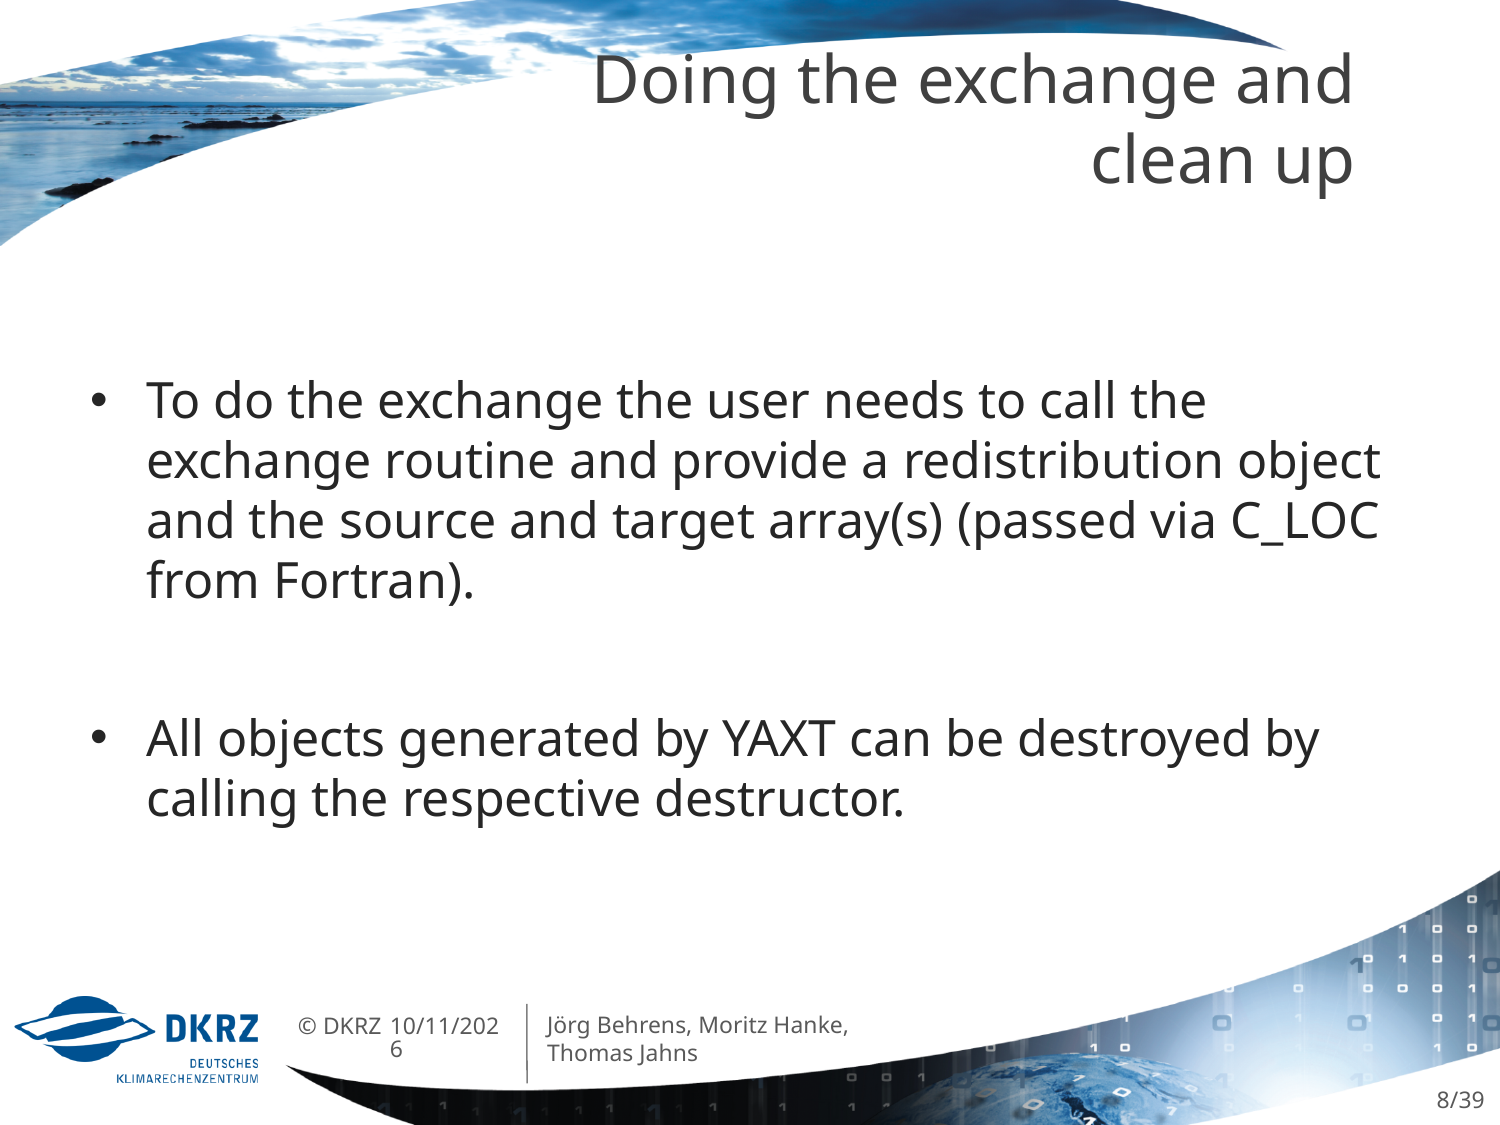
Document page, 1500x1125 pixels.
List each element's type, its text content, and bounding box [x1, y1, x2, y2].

list To do the exchange the user needs to call the exchange routine and provide a redistribution object and the source and target array(s) (passed via C_LOC from Fortran). All objects generated by YAXT can be destroyed by calling the respective destructor. [74, 210, 1426, 985]
title Doing the exchange and clean up [480, 70, 1372, 165]
picture [14, 996, 258, 1083]
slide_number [375, 1004, 528, 1052]
picture [0, 0, 1288, 246]
footer Jörg Behrens, Moritz Hanke, Thomas Jahns [532, 1003, 884, 1082]
slide_number 8 [1333, 1078, 1465, 1125]
picture [285, 867, 1500, 1125]
